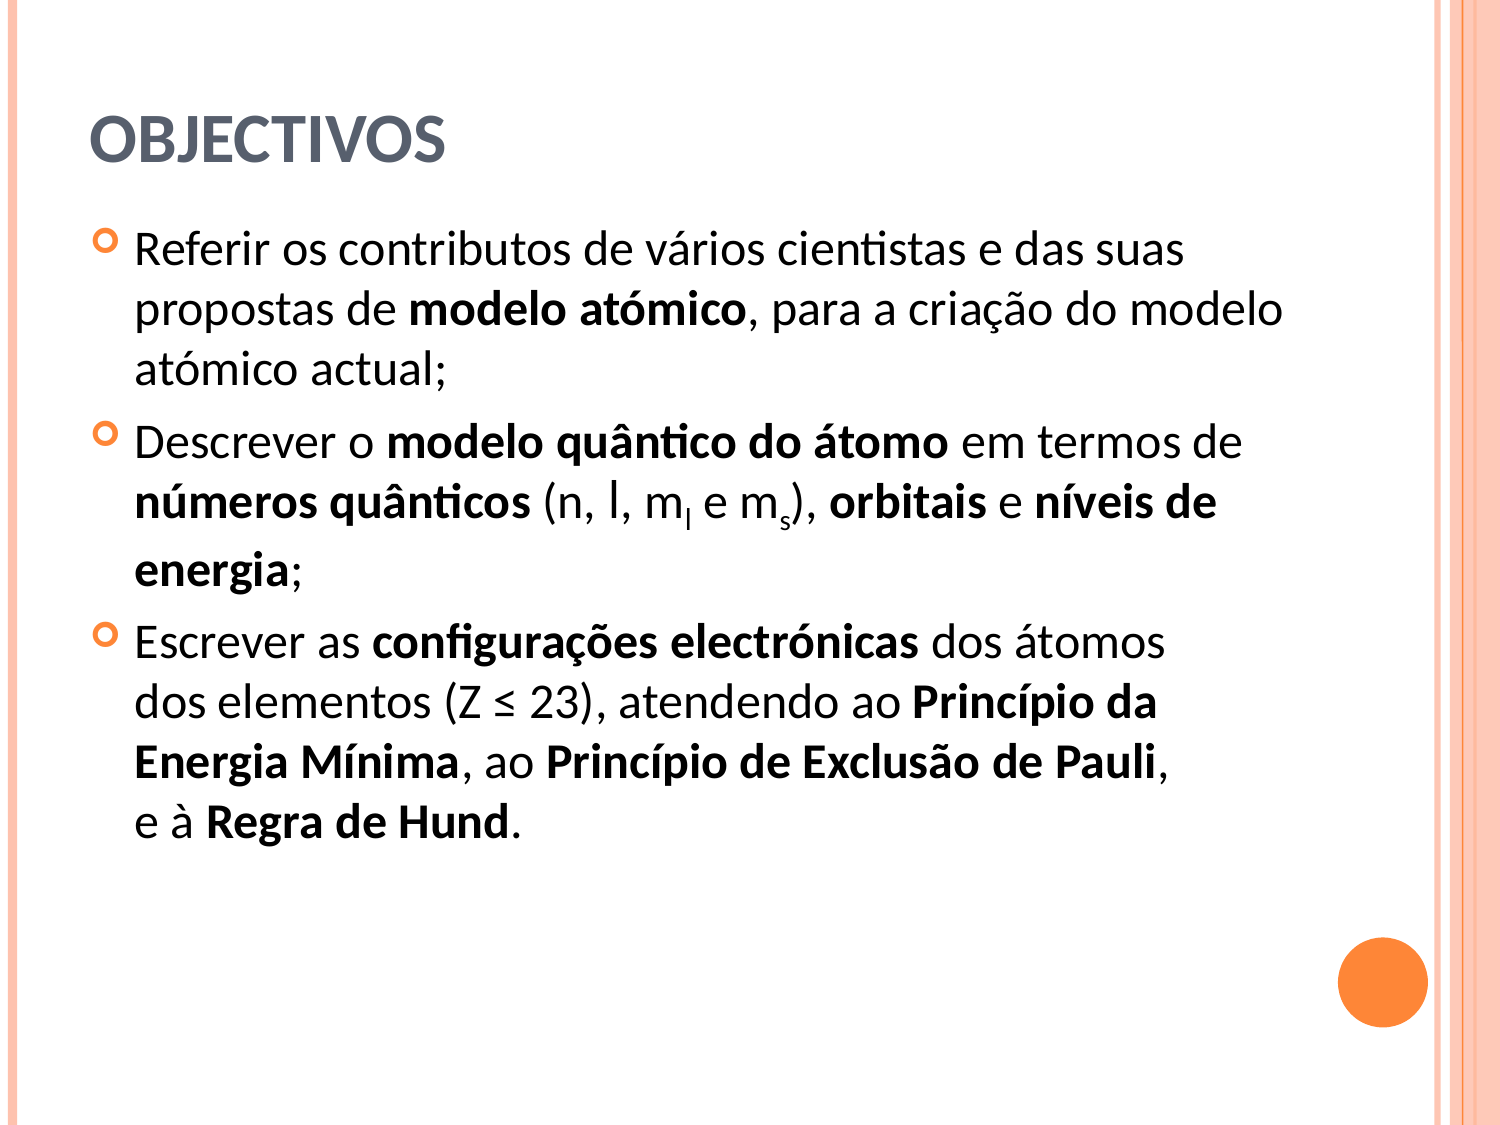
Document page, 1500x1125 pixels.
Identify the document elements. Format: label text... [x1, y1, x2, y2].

list Referir os contributos de vários cientistas e das suas propostas de modelo atómico, para a criação do modelo atómico actual; Descrever o modelo quântico do átomo em termos de números quânticos (n, l, ml e ms), orbitais e níveis de energia; Escrever as configurações electrónicas dos átomos dos elementos (Z ≤ 23), atendendo ao Princípio da Energia Mínima, ao Princípio de Exclusão de Pauli, e à Regra de Hund. [75, 208, 1412, 1008]
title Objectivos [74, 44, 1301, 186]
